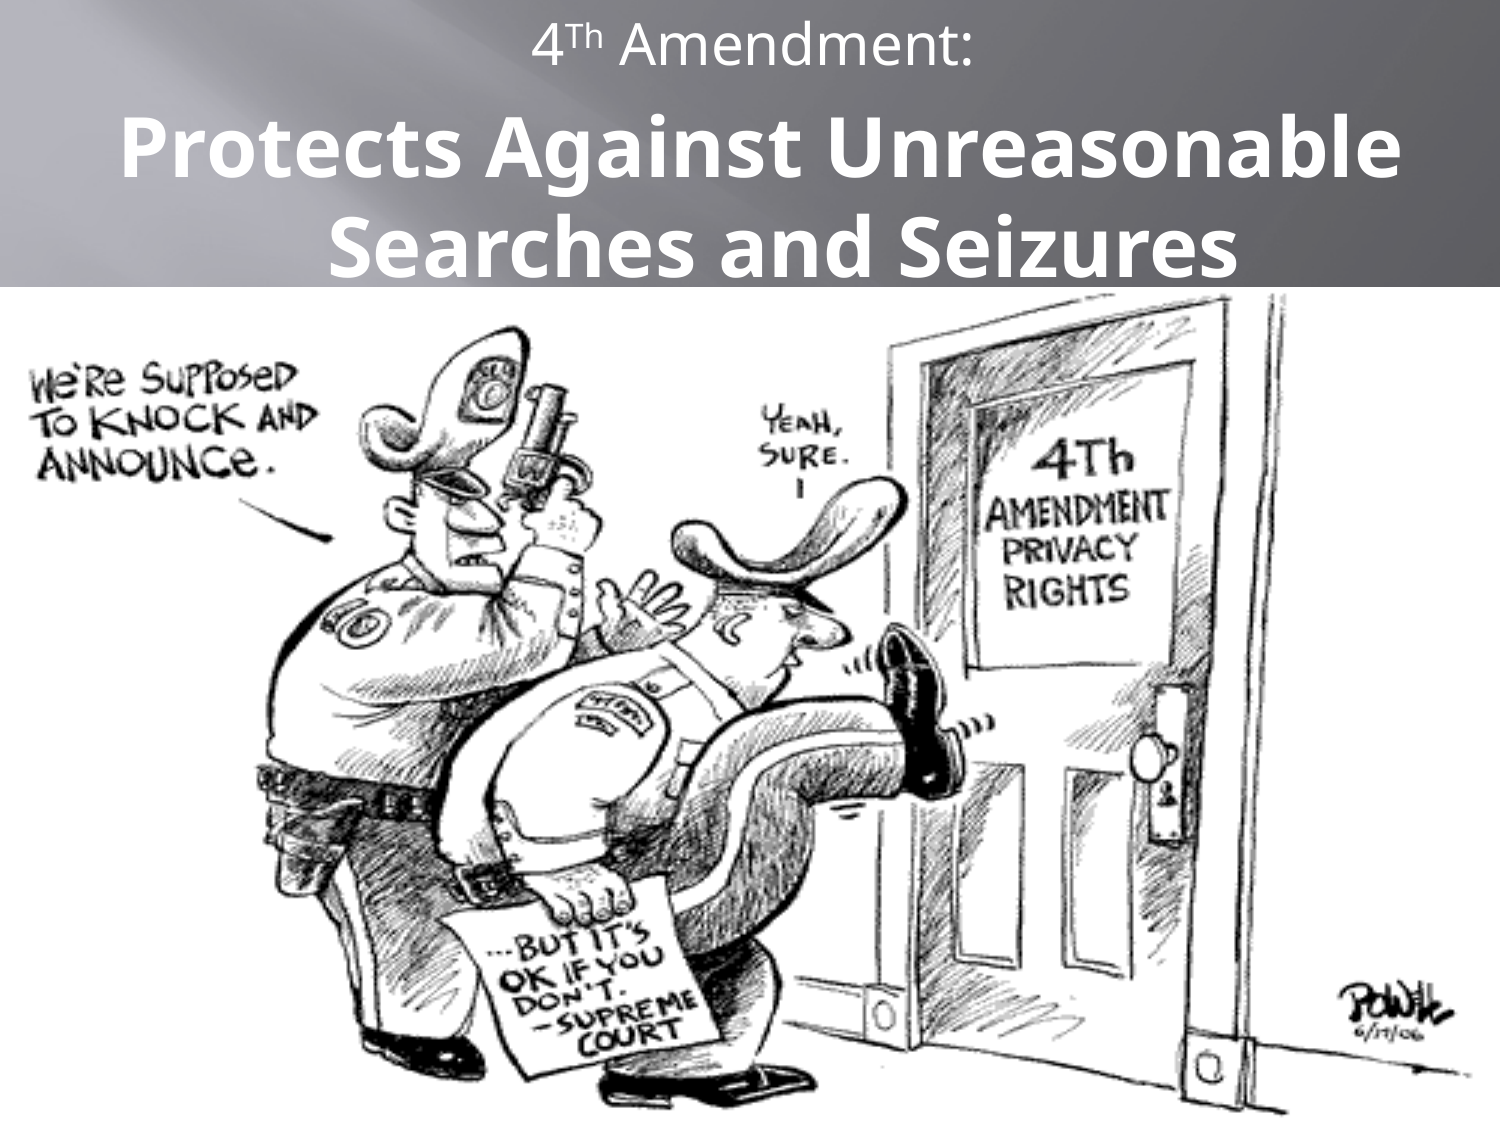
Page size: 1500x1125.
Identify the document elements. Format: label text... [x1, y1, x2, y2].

list 4Th Amendment: Protects Against Unreasonable Searches and Seizures [75, 0, 1425, 287]
picture [0, 287, 1500, 1125]
